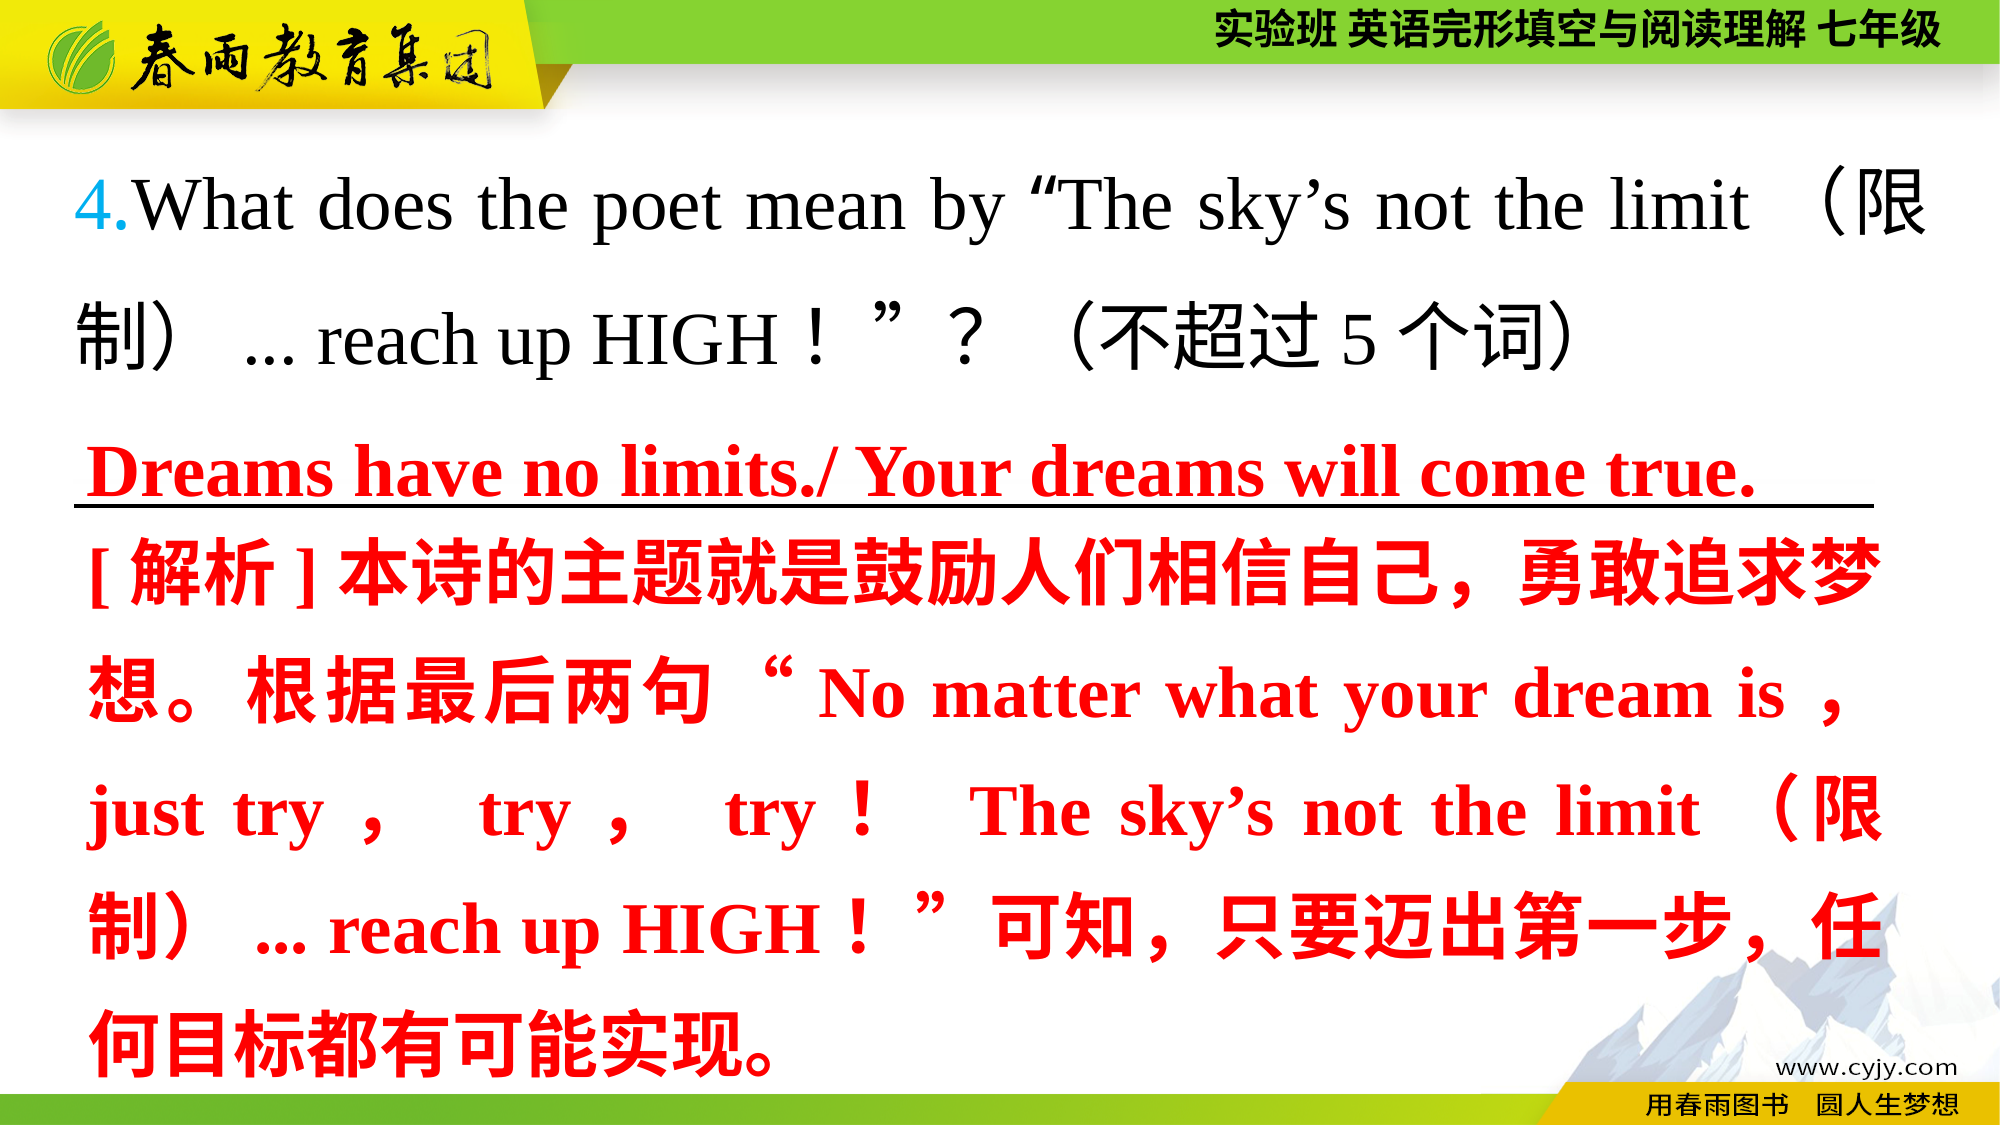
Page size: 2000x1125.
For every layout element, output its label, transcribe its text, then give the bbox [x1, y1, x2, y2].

list 4.What does the poet mean by “The sky’s not the limit（限制）... reach up HIGH！”？（不超过5个词） ———————————————————————— [59, 101, 1944, 526]
text_box Dreams have no limits./ Your dreams will come true. [71, 368, 1899, 519]
text_box [解析]本诗的主题就是鼓励人们相信自己，勇敢追求梦想。根据最后两句“No matter what your dream is， just try， try， try！ The sky’s not the limit（限制）... reach up HIGH！”可知，只要迈出第一步，任何目标都有可能实现。 [72, 488, 1899, 1094]
picture [0, 0, 2000, 1125]
